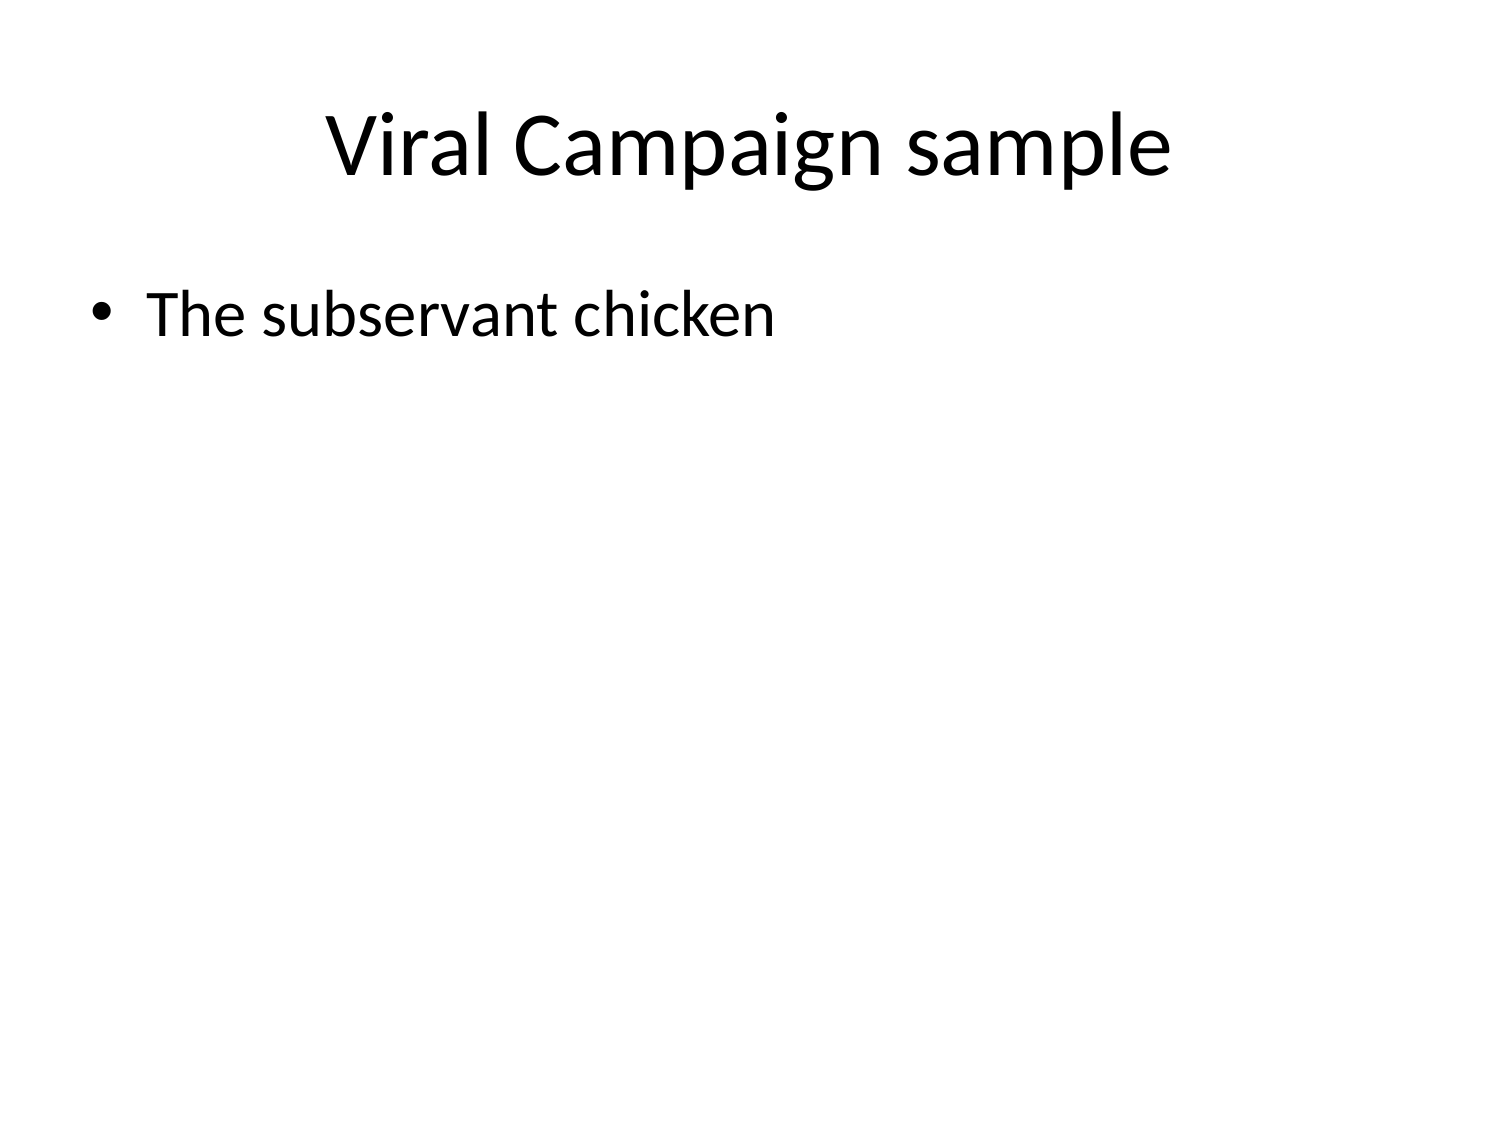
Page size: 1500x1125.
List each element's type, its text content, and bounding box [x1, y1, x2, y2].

list The subservant chicken [75, 262, 1425, 1005]
title Viral Campaign sample [75, 45, 1425, 233]
